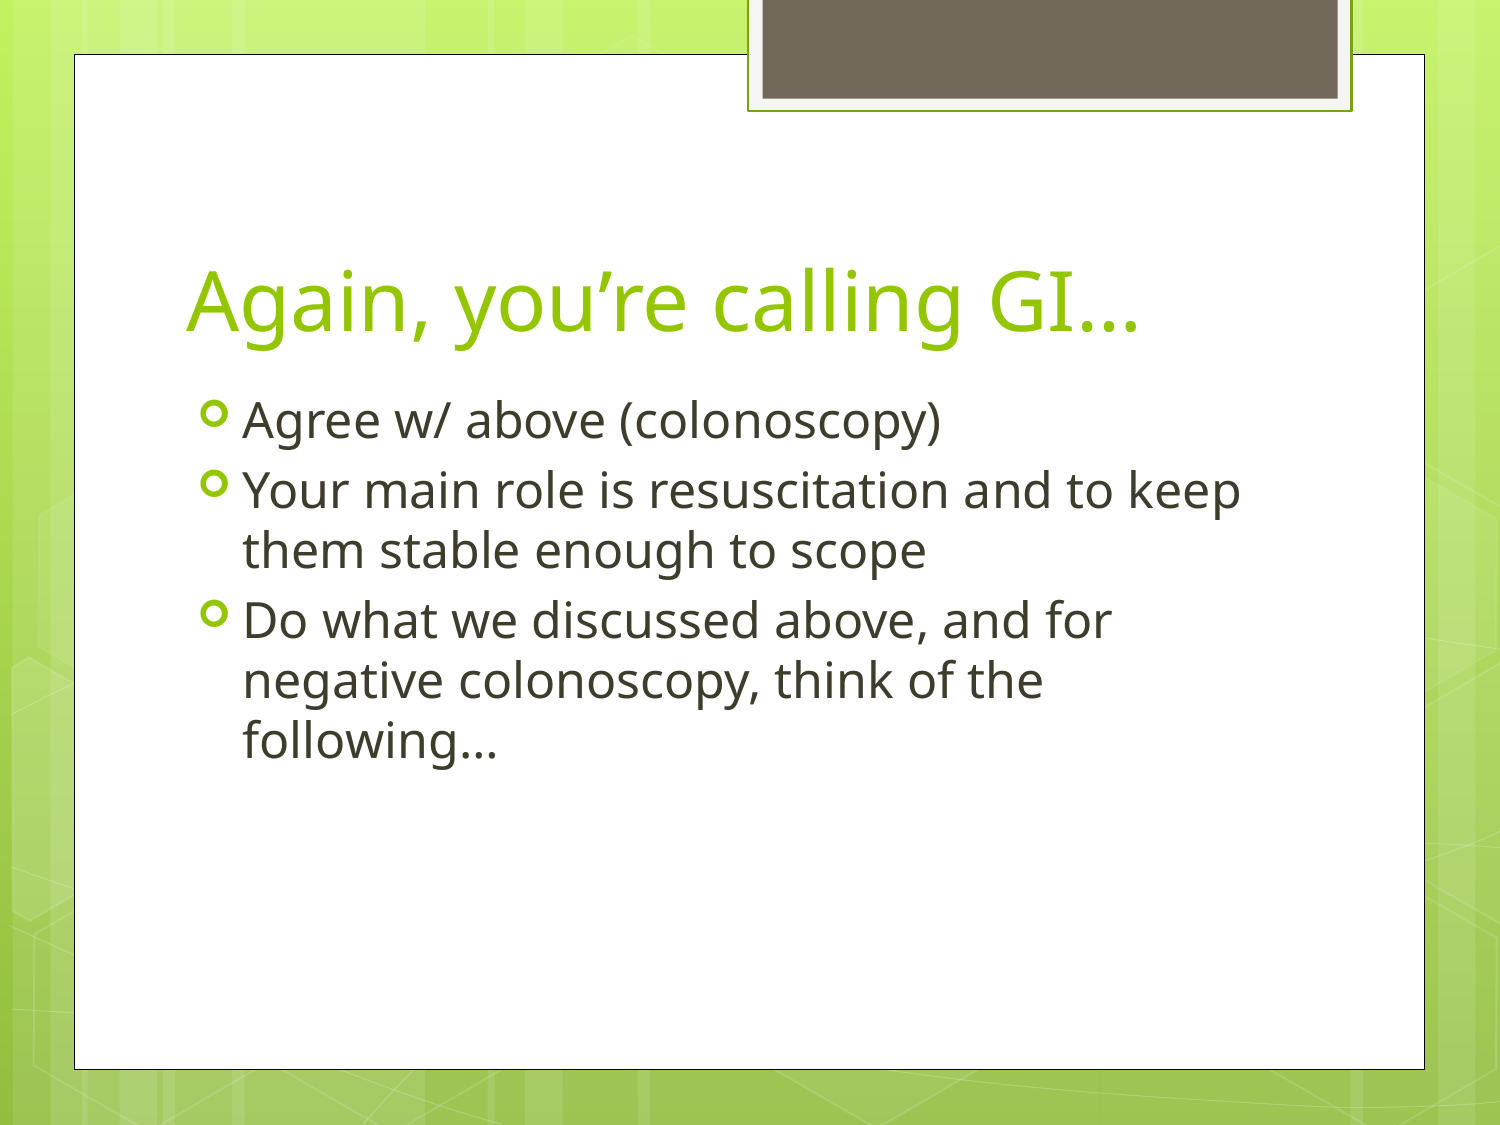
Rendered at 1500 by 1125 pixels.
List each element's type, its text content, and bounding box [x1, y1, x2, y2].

title Again, you’re calling GI… [171, 168, 1324, 357]
list Agree w/ above (colonoscopy) Your main role is resuscitation and to keep them stable enough to scope Do what we discussed above, and for negative colonoscopy, think of the following… [171, 381, 1283, 957]
